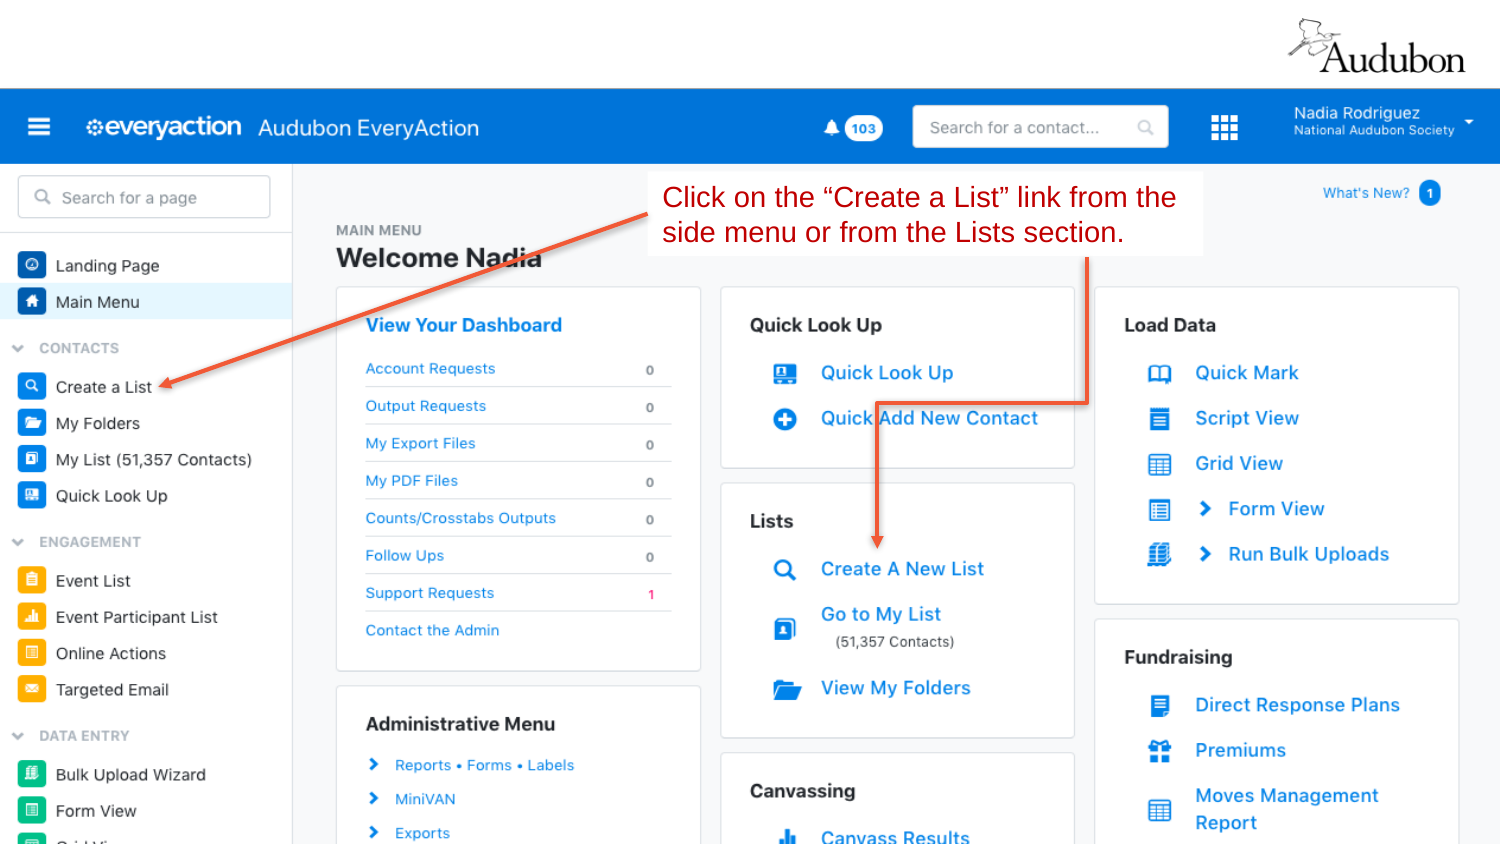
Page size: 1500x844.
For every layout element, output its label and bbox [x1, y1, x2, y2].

text_box [836, 297, 1129, 508]
picture [1287, 18, 1466, 73]
picture [0, 88, 1500, 844]
text_box [158, 214, 648, 388]
